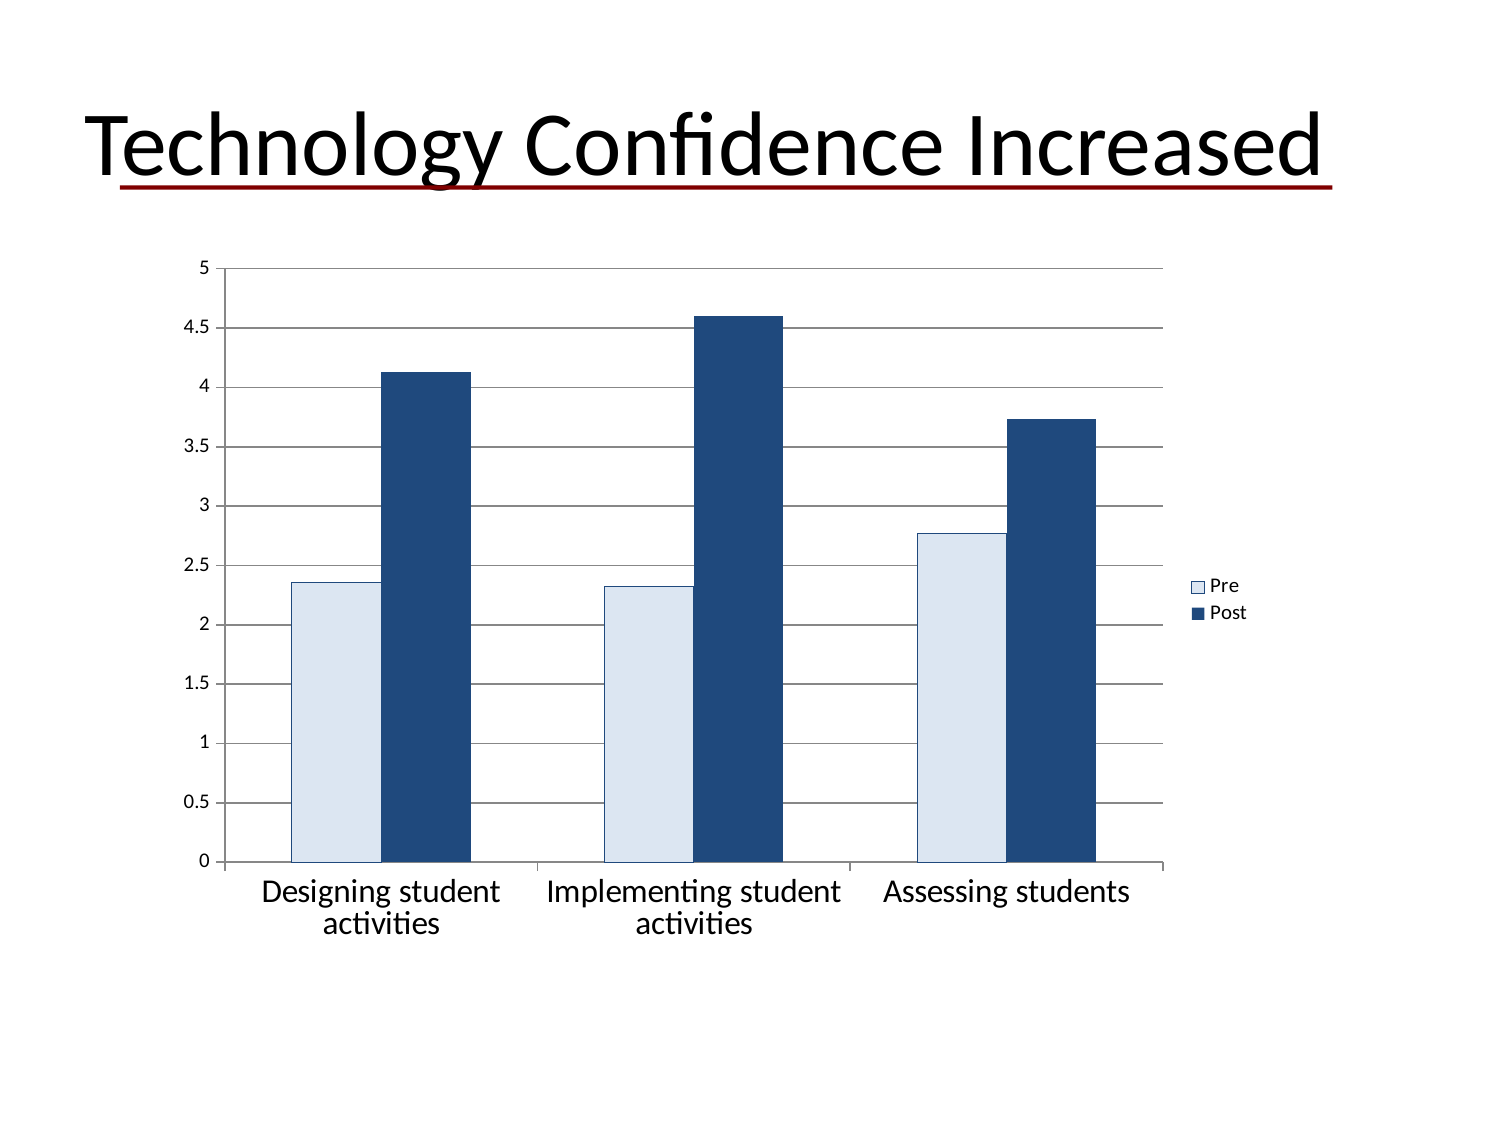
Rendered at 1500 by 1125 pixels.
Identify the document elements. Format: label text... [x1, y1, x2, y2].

chart [161, 244, 1266, 958]
title Technology Confidence Increased [0, 45, 1350, 233]
